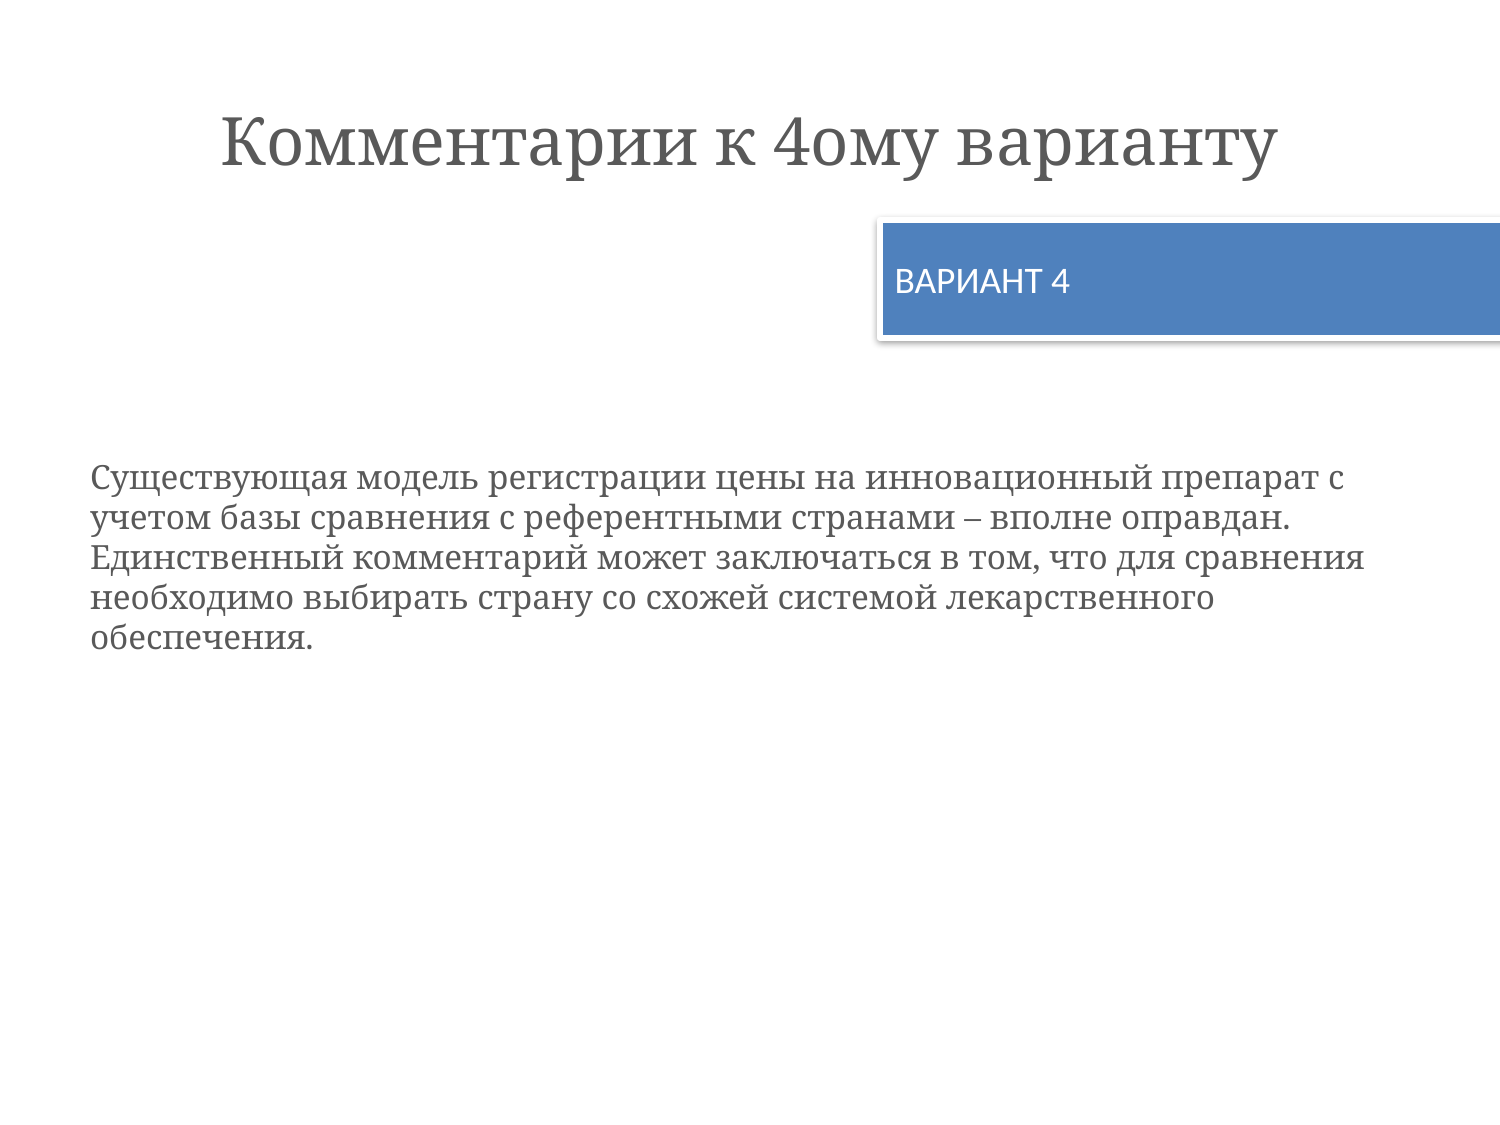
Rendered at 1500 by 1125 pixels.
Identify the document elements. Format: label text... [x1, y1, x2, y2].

list Существующая модель регистрации цены на инновационный препарат с учетом базы сравнения с референтными странами – вполне оправдан. Единственный комментарий может заключаться в том, что для сравнения необходимо выбирать страну со схожей системой лекарственного обеспечения. [75, 262, 1425, 1005]
text_box ВАРИАНТ 4 [877, 217, 1500, 341]
title Комментарии к 4ому варианту [75, 45, 1425, 233]
